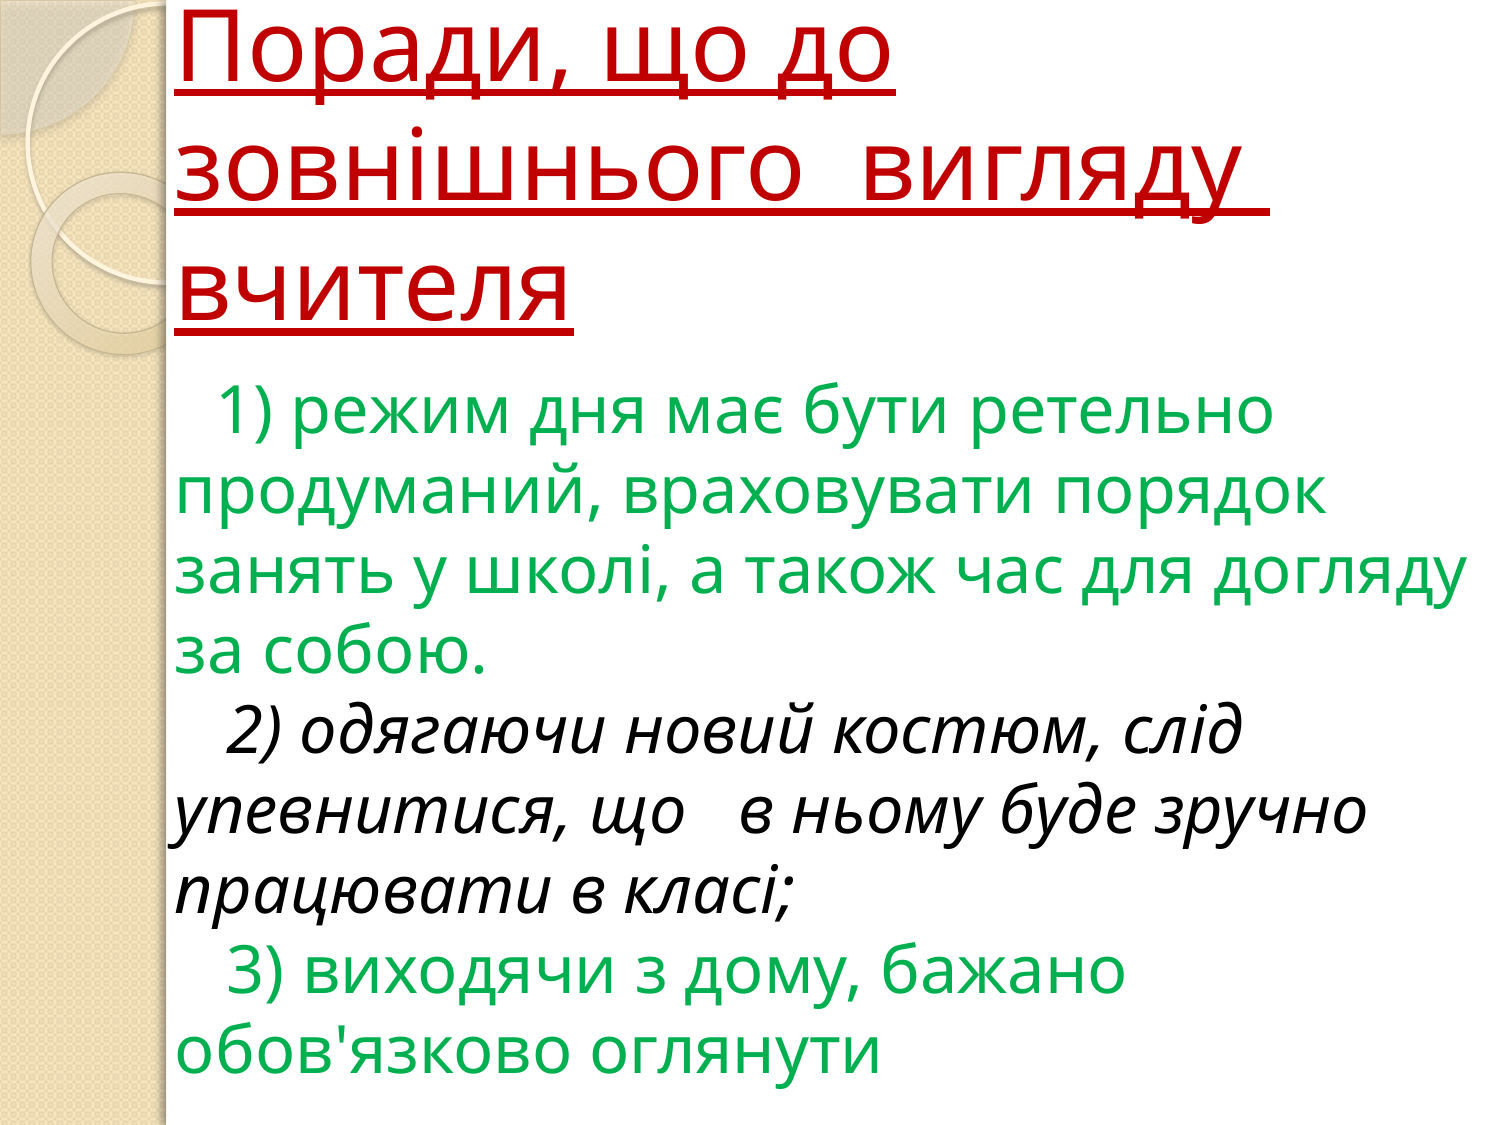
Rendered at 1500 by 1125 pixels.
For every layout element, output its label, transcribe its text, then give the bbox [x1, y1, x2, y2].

list 1) режим дня має бути ретельно продуманий, враховувати порядок занять у школі, а також час для догляду за собою. 2) одягаючи новий костюм, слід упевнитися, що в ньому буде зручно працювати в класі; 3) виходячи з дому, бажано обов'язково оглянути [100, 267, 1500, 1125]
title Поради, що до зовнішнього вигляду вчителя [159, 0, 1459, 267]
